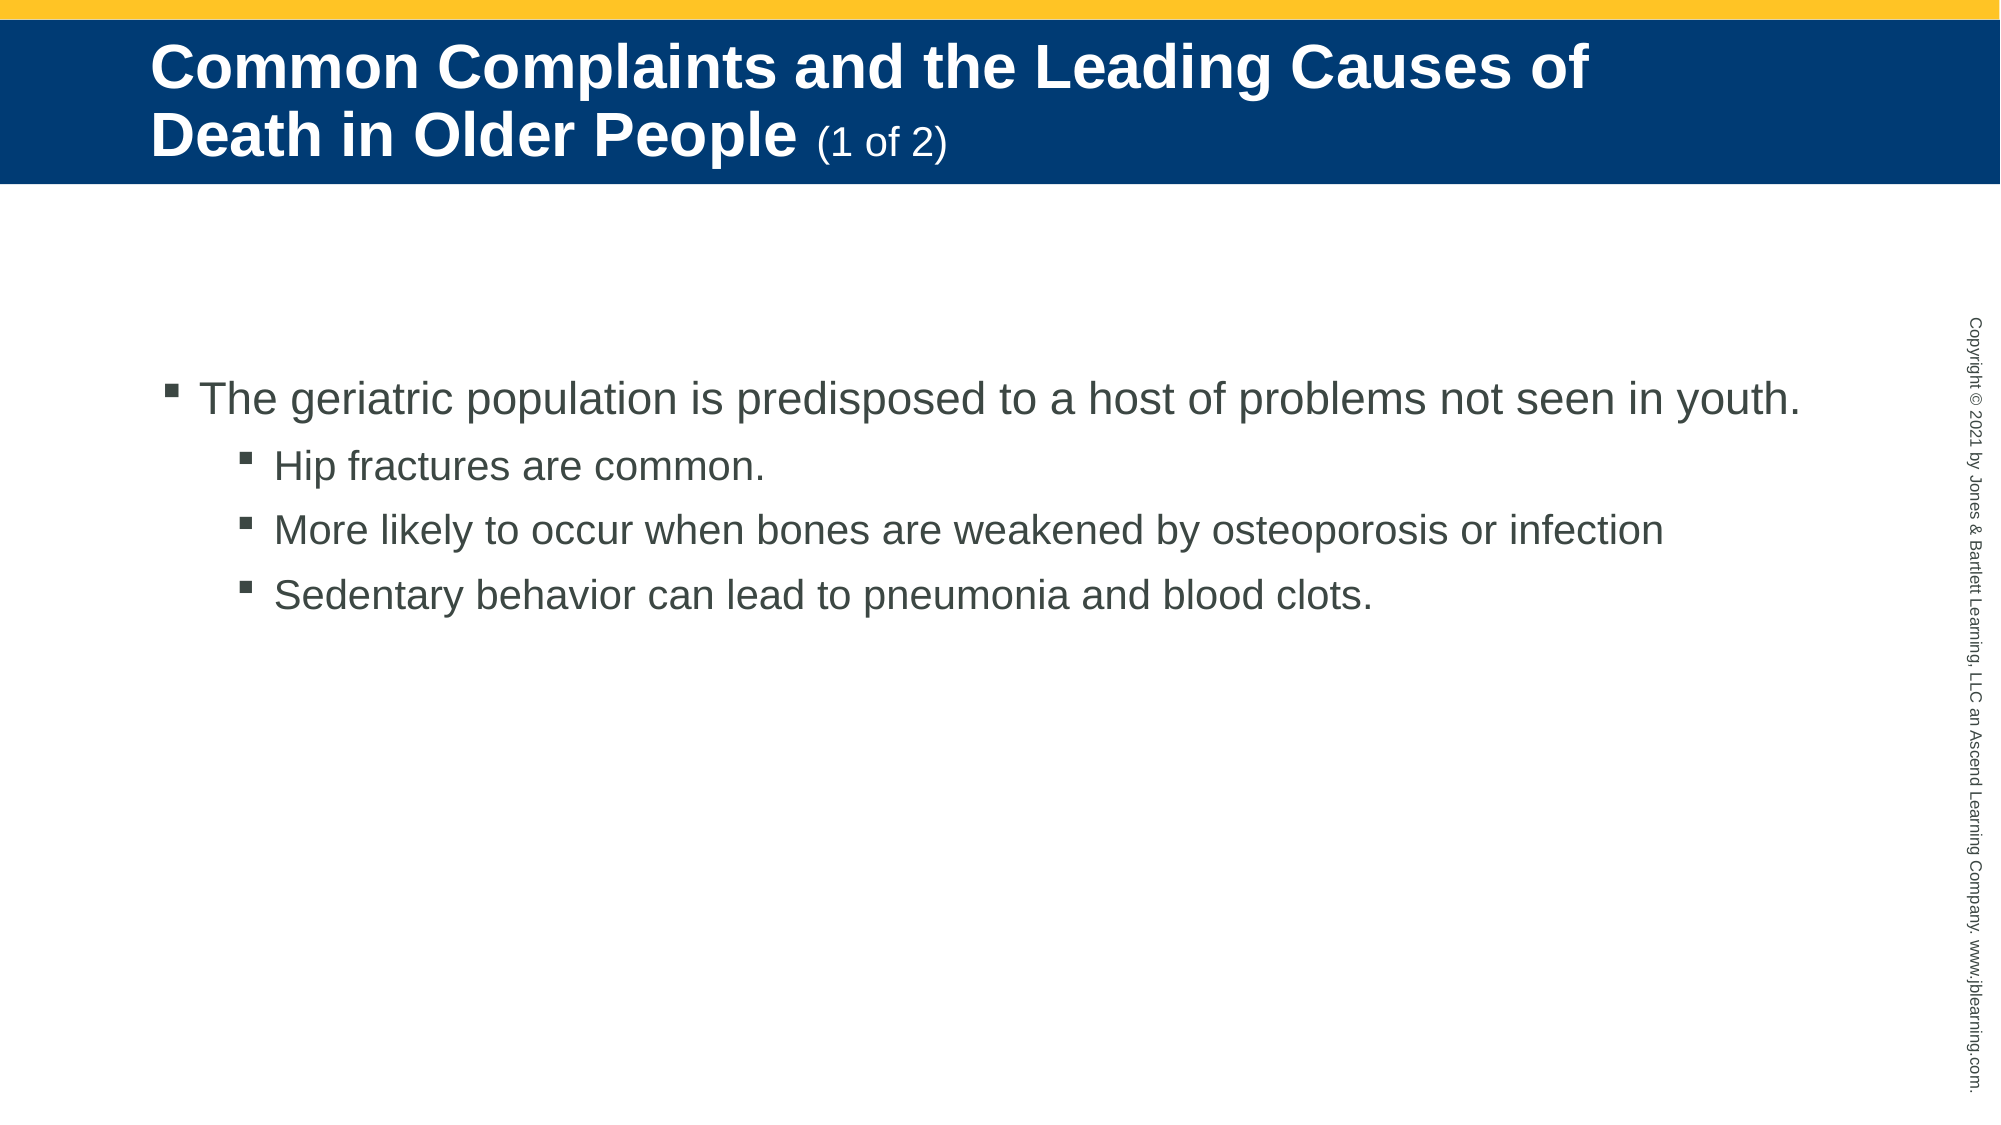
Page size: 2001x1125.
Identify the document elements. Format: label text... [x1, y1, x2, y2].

list The geriatric population is predisposed to a host of problems not seen in youth. Hip fractures are common. More likely to occur when bones are weakened by osteoporosis or infection Sedentary behavior can lead to pneumonia and blood clots. [146, 361, 1859, 1016]
title Common Complaints and the Leading Causes of Death in Older People (1 of 2) [0, 19, 2000, 185]
